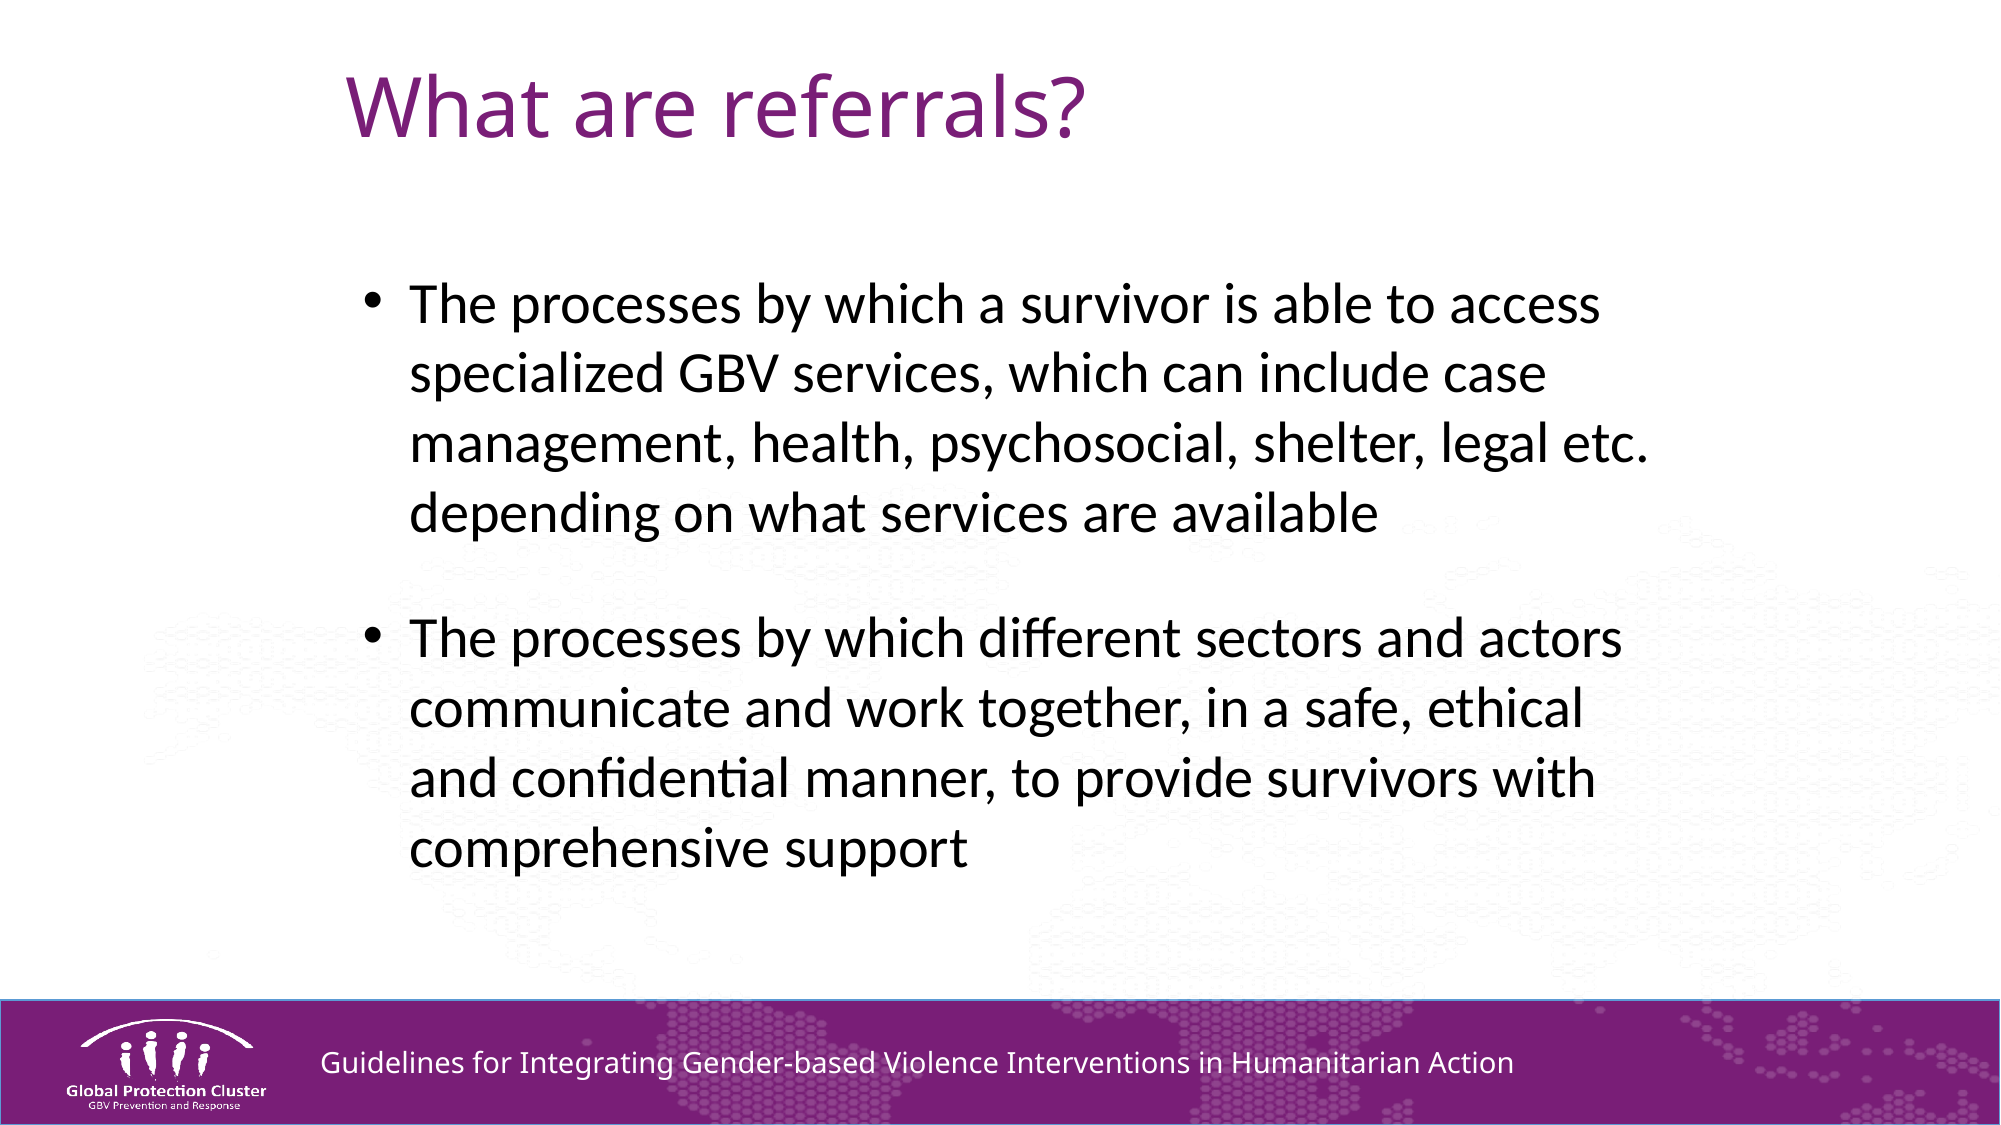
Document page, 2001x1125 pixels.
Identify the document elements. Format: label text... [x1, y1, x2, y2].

text_box The processes by which a survivor is able to access specialized GBV services, which can include case management, health, psychosocial, shelter, legal etc. depending on what services are available The processes by which different sectors and actors communicate and work together, in a safe, ethical and confidential manner, to provide survivors with comprehensive support [347, 257, 1701, 887]
title What are referrals? [329, 57, 1263, 192]
picture [56, 254, 2001, 1125]
